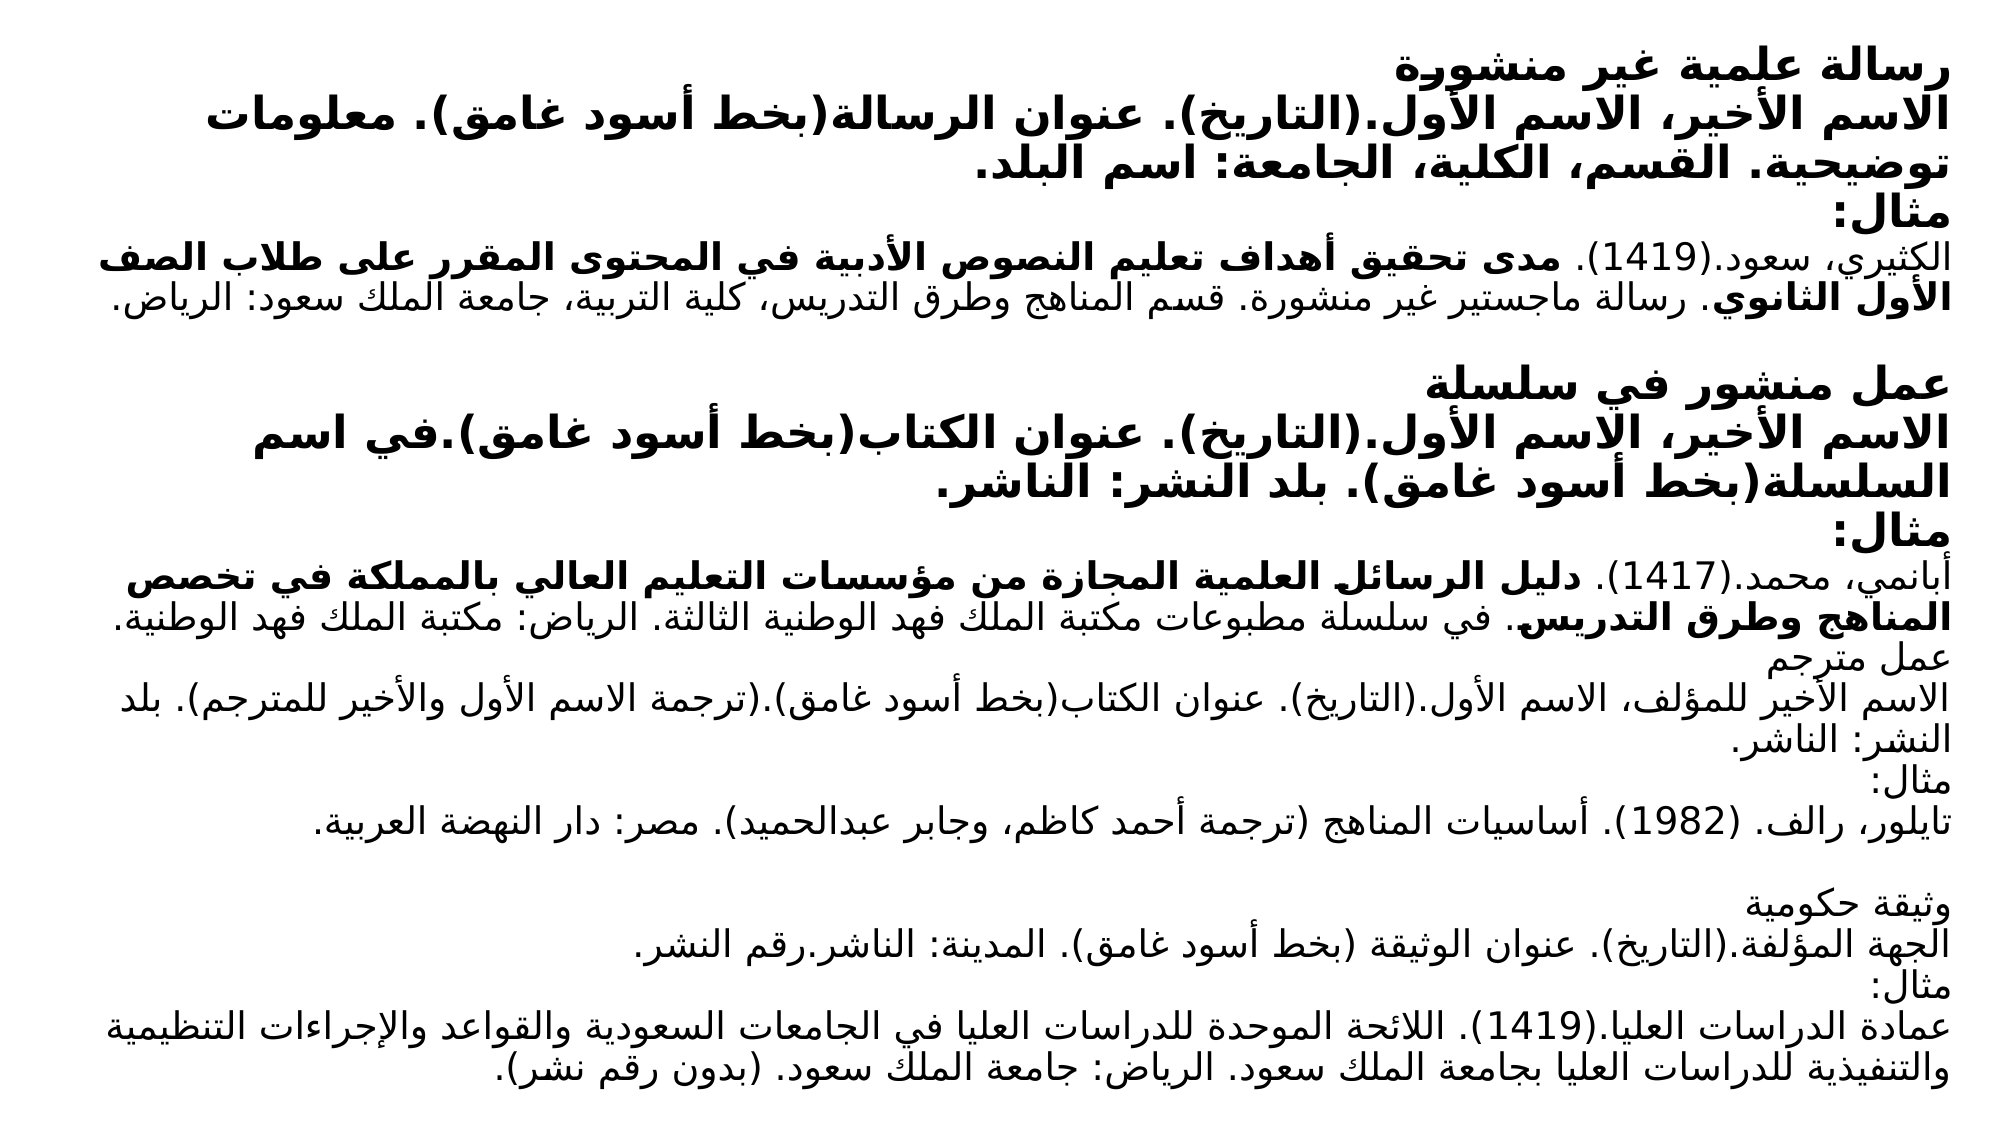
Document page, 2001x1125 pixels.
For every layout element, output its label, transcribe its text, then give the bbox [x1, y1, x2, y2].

title رسالة علمية غير منشورة الاسم الأخير، الاسم الأول.(التاريخ). عنوان الرسالة(بخط أسود غامق). معلومات توضيحية. القسم، الكلية، الجامعة: اسم البلد. مثال: الكثيري، سعود.(1419). مدى تحقيق أهداف تعليم النصوص الأدبية في المحتوى المقرر على طلاب الصف الأول الثانوي. رسالة ماجستير غير منشورة. قسم المناهج وطرق التدريس، كلية التربية، جامعة الملك سعود: الرياض. عمل منشور في سلسلة الاسم الأخير، الاسم الأول.(التاريخ). عنوان الكتاب(بخط أسود غامق).في اسم السلسلة(بخط أسود غامق). بلد النشر: الناشر. مثال: أبانمي، محمد.(1417). دليل الرسائل العلمية المجازة من مؤسسات التعليم العالي بالمملكة في تخصص المناهج وطرق التدريس. في سلسلة مطبوعات مكتبة الملك فهد الوطنية الثالثة. الرياض: مكتبة الملك فهد الوطنية. عمل مترجم الاسم الأخير للمؤلف، الاسم الأول.(التاريخ). عنوان الكتاب(بخط أسود غامق).(ترجمة الاسم الأول والأخير للمترجم). بلد النشر: الناشر. مثال: تايلور، رالف. (1982). أساسيات المناهج (ترجمة أحمد كاظم، وجابر عبدالحميد). مصر: دار النهضة العربية. وثيقة حكومية الجهة المؤلفة.(التاريخ). عنوان الوثيقة (بخط أسود غامق). المدينة: الناشر.رقم النشر. مثال: عمادة الدراسات العليا.(1419). اللائحة الموحدة للدراسات العليا في الجامعات السعودية والقواعد والإجراءات التنظيمية والتنفيذية للدراسات العليا بجامعة الملك سعود. الرياض: جامعة الملك سعود. (بدون رقم نشر). [19, 27, 1968, 1102]
